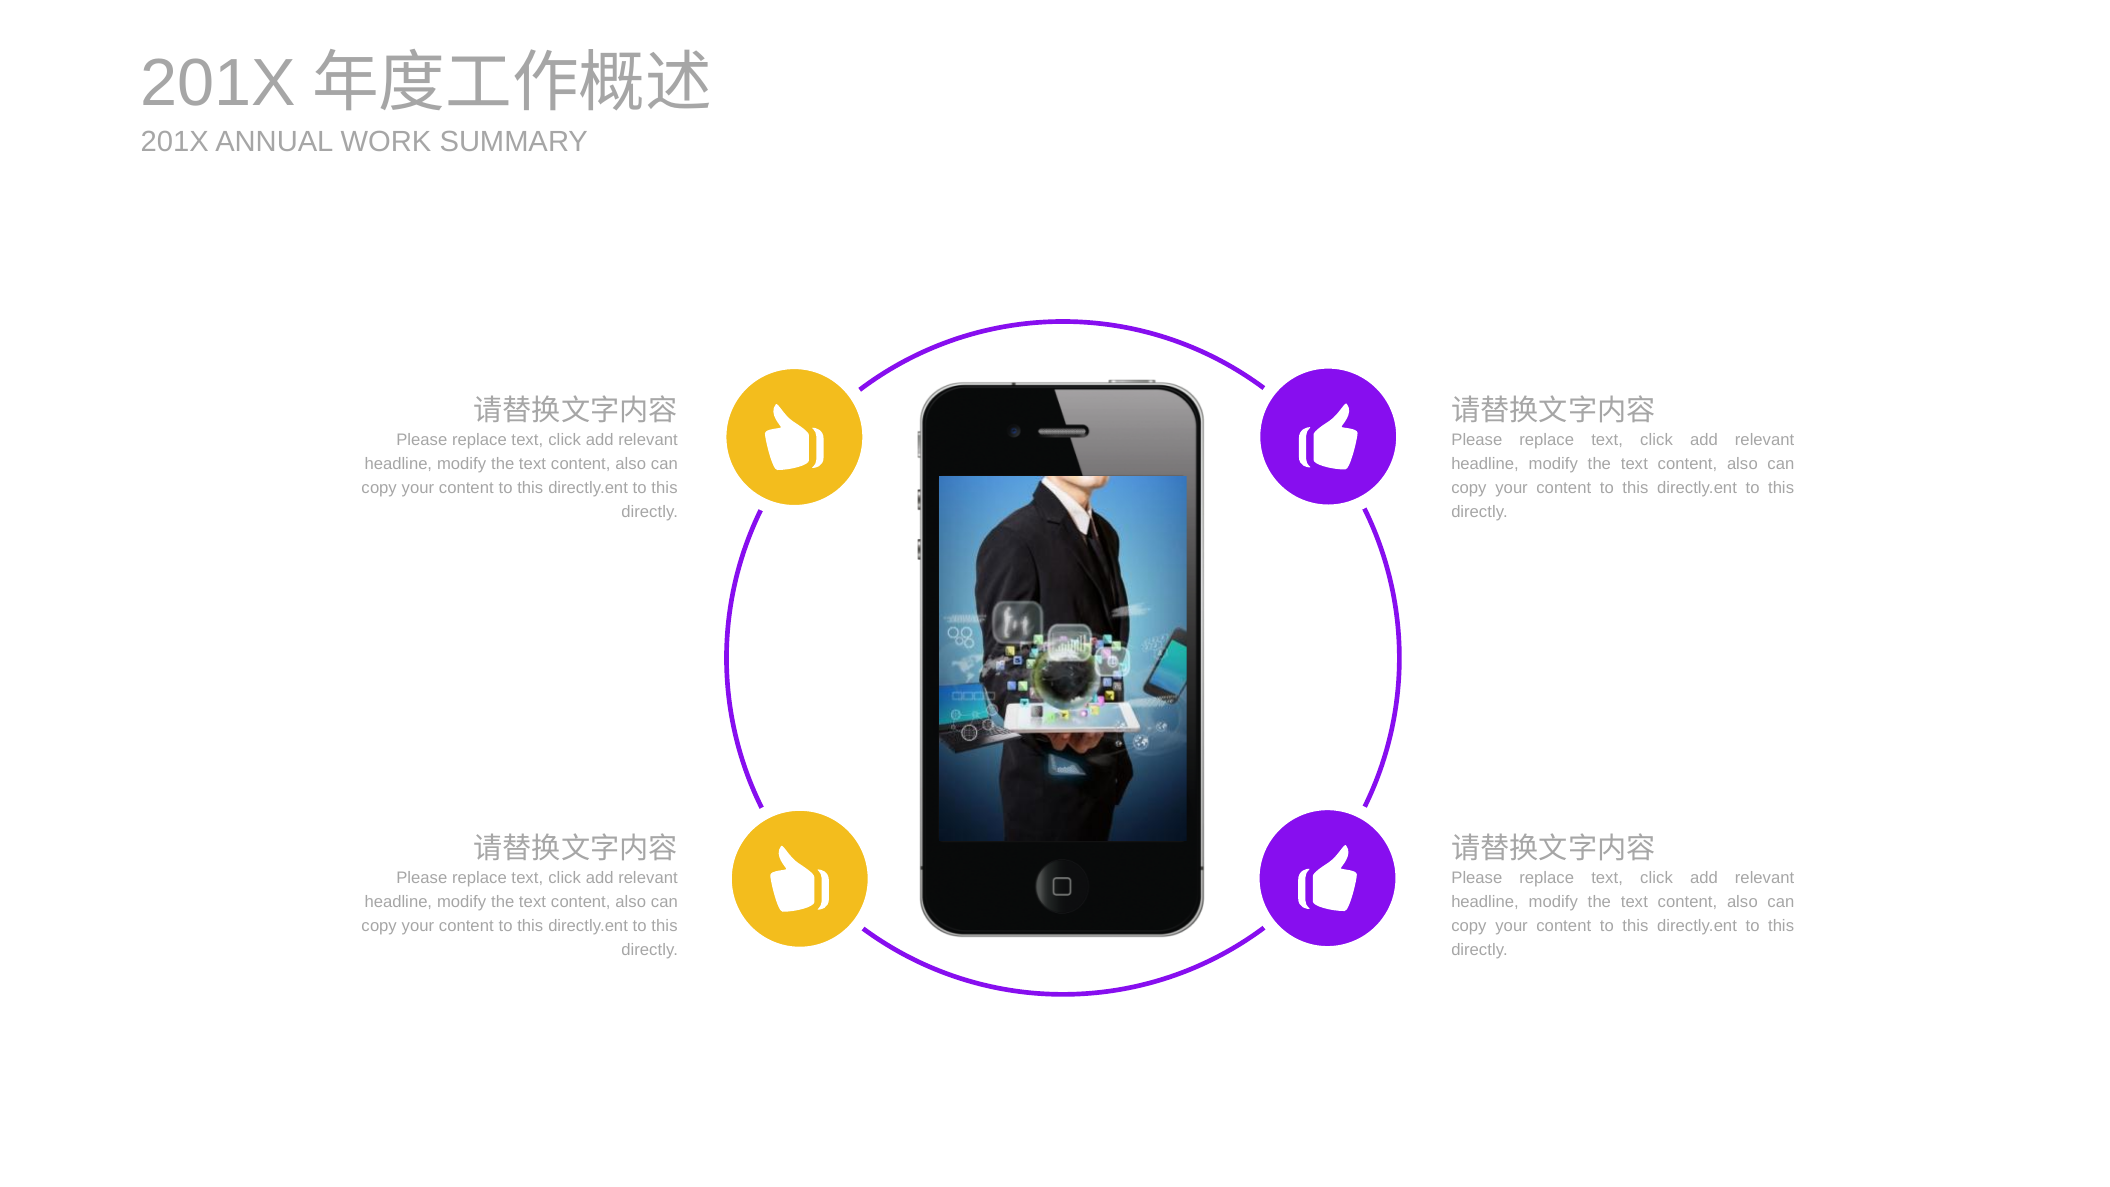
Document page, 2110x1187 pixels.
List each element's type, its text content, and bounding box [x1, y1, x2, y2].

text_box Please replace text, click add relevant headline, modify the text content, also can copy your content to this directly.ent to this directly. [319, 417, 693, 535]
text_box Please replace text, click add relevant headline, modify the text content, also can copy your content to this directly.ent to this directly. [1436, 417, 1810, 535]
text_box Please replace text, click add relevant headline, modify the text content, also can copy your content to this directly.ent to this directly. [1436, 856, 1810, 973]
text_box Please replace text, click add relevant headline, modify the text content, also can copy your content to this directly.ent to this directly. [319, 856, 693, 973]
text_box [1253, 803, 1402, 953]
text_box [720, 362, 869, 512]
text_box 请替换文字内容 [1436, 814, 1727, 856]
text_box 请替换文字内容 [402, 814, 693, 856]
text_box [725, 320, 1401, 996]
text_box 请替换文字内容 [1436, 376, 1727, 417]
text_box 201X ANNUAL WORK SUMMARY [140, 122, 602, 158]
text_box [908, 377, 1218, 939]
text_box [725, 804, 874, 953]
text_box 201X年度工作概述 [140, 38, 789, 119]
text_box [1254, 362, 1403, 511]
text_box 请替换文字内容 [402, 376, 693, 417]
